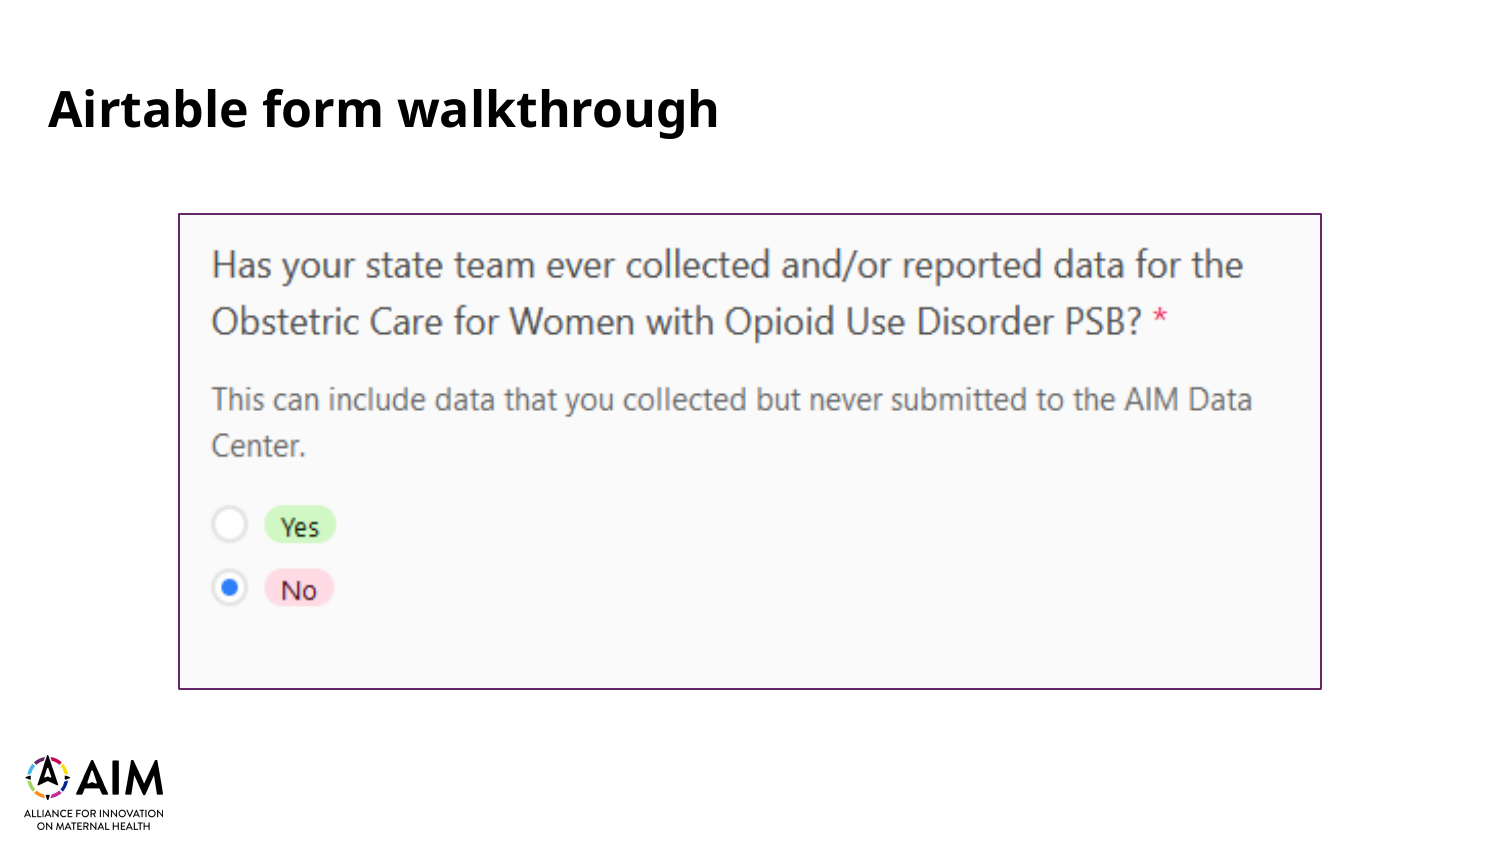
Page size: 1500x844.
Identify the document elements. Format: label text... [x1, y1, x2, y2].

picture [24, 755, 163, 830]
title Airtable form walkthrough [33, 48, 737, 153]
picture [179, 215, 1321, 689]
